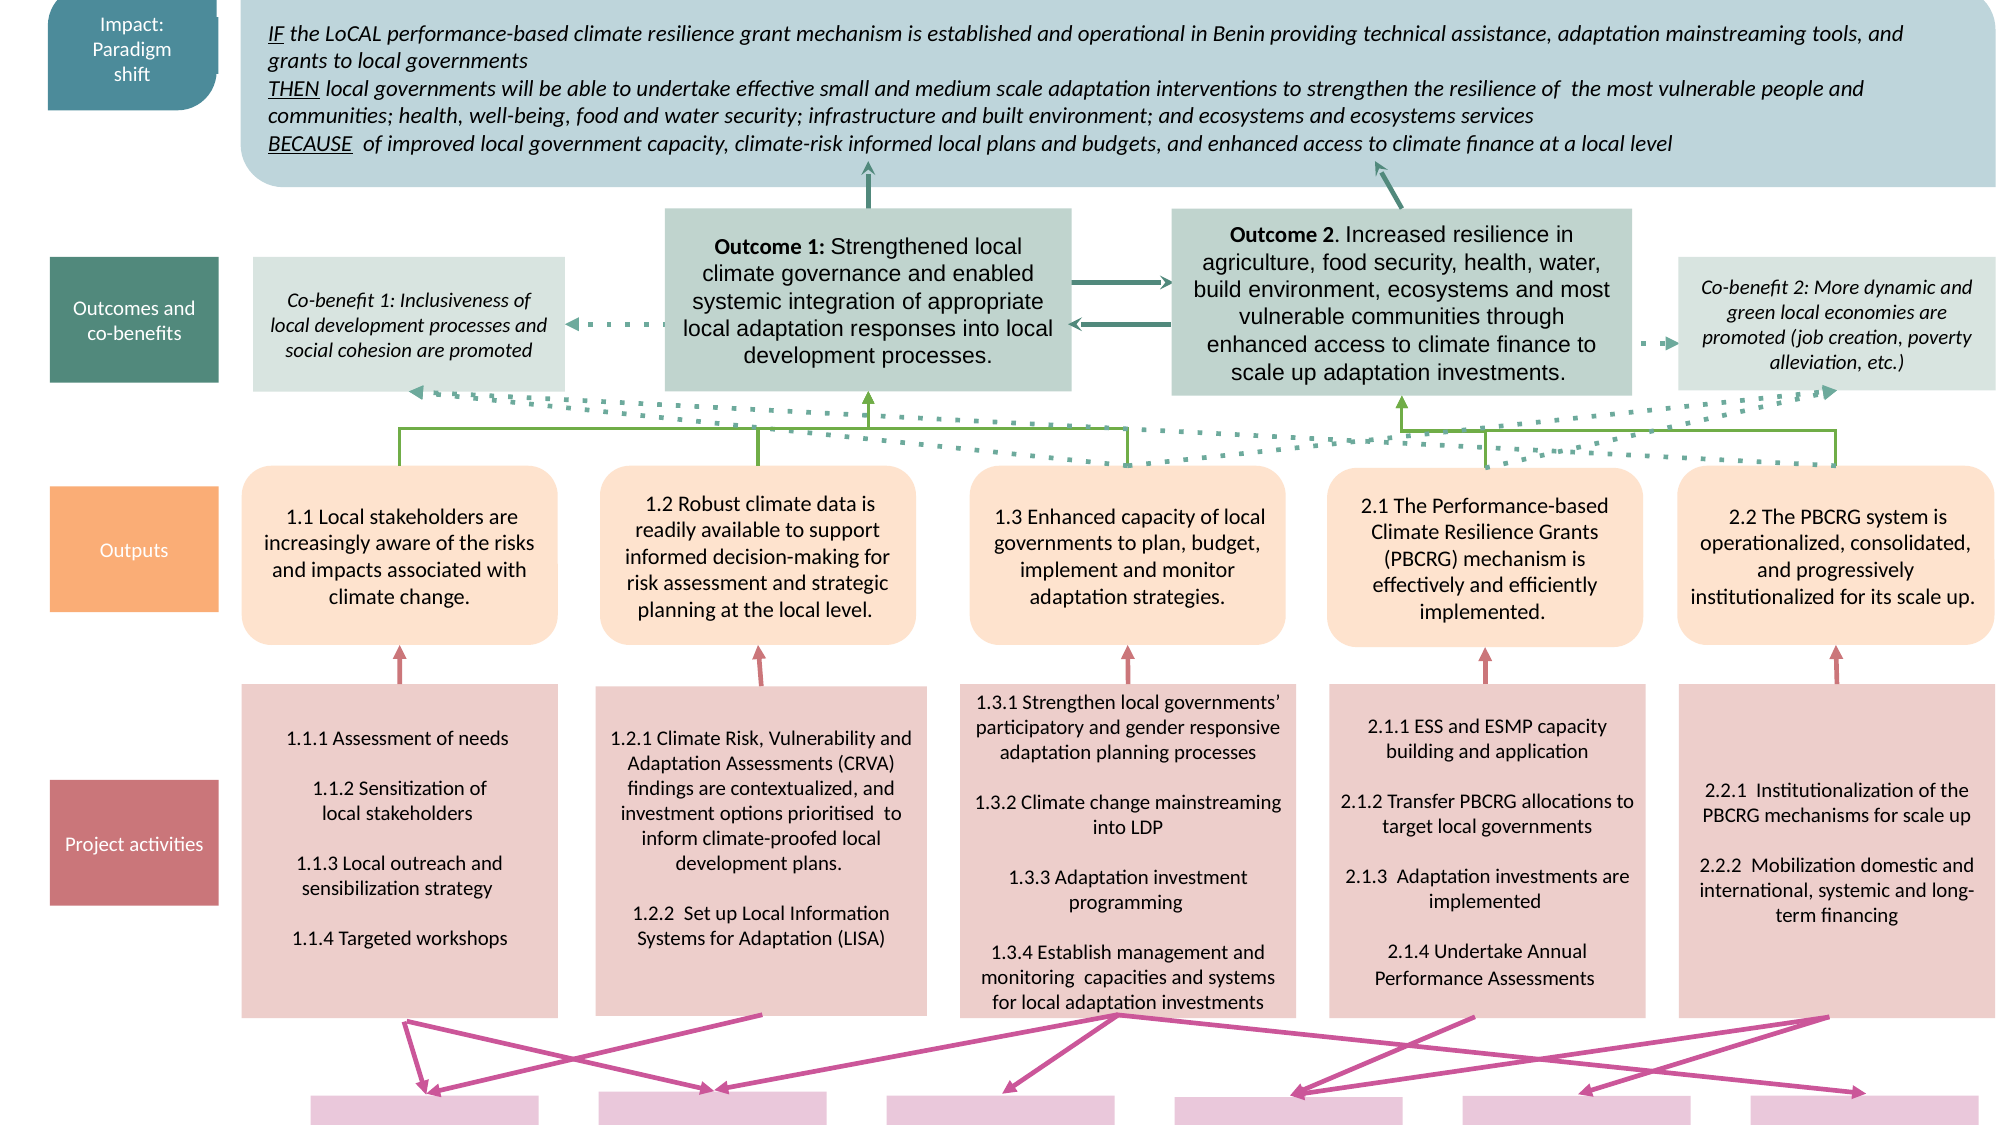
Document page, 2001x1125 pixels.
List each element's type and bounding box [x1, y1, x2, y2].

text_box [4, 0, 2000, 1125]
